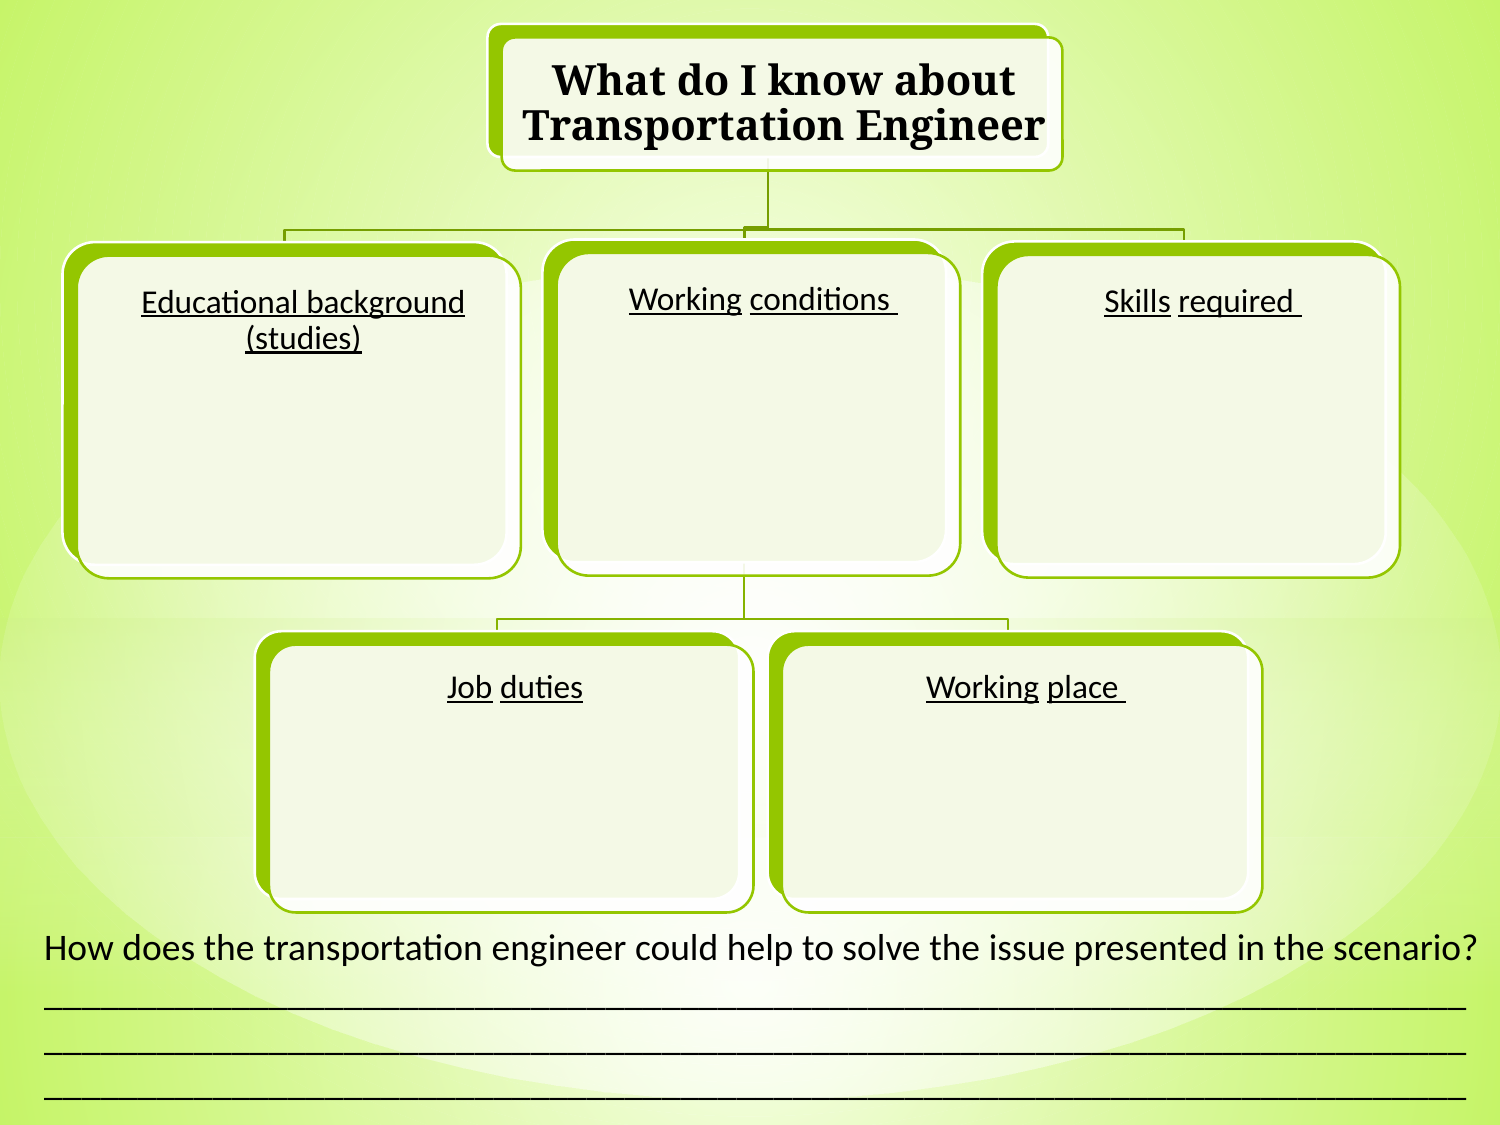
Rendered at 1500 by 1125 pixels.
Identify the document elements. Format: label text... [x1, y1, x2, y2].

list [76, 37, 1401, 977]
text_box How does the transportation engineer could help to solve the issue presented in the scenario? ____________________________________________________________________________________________________________________________________________________________________________________________________________________________________ [29, 915, 1500, 1111]
